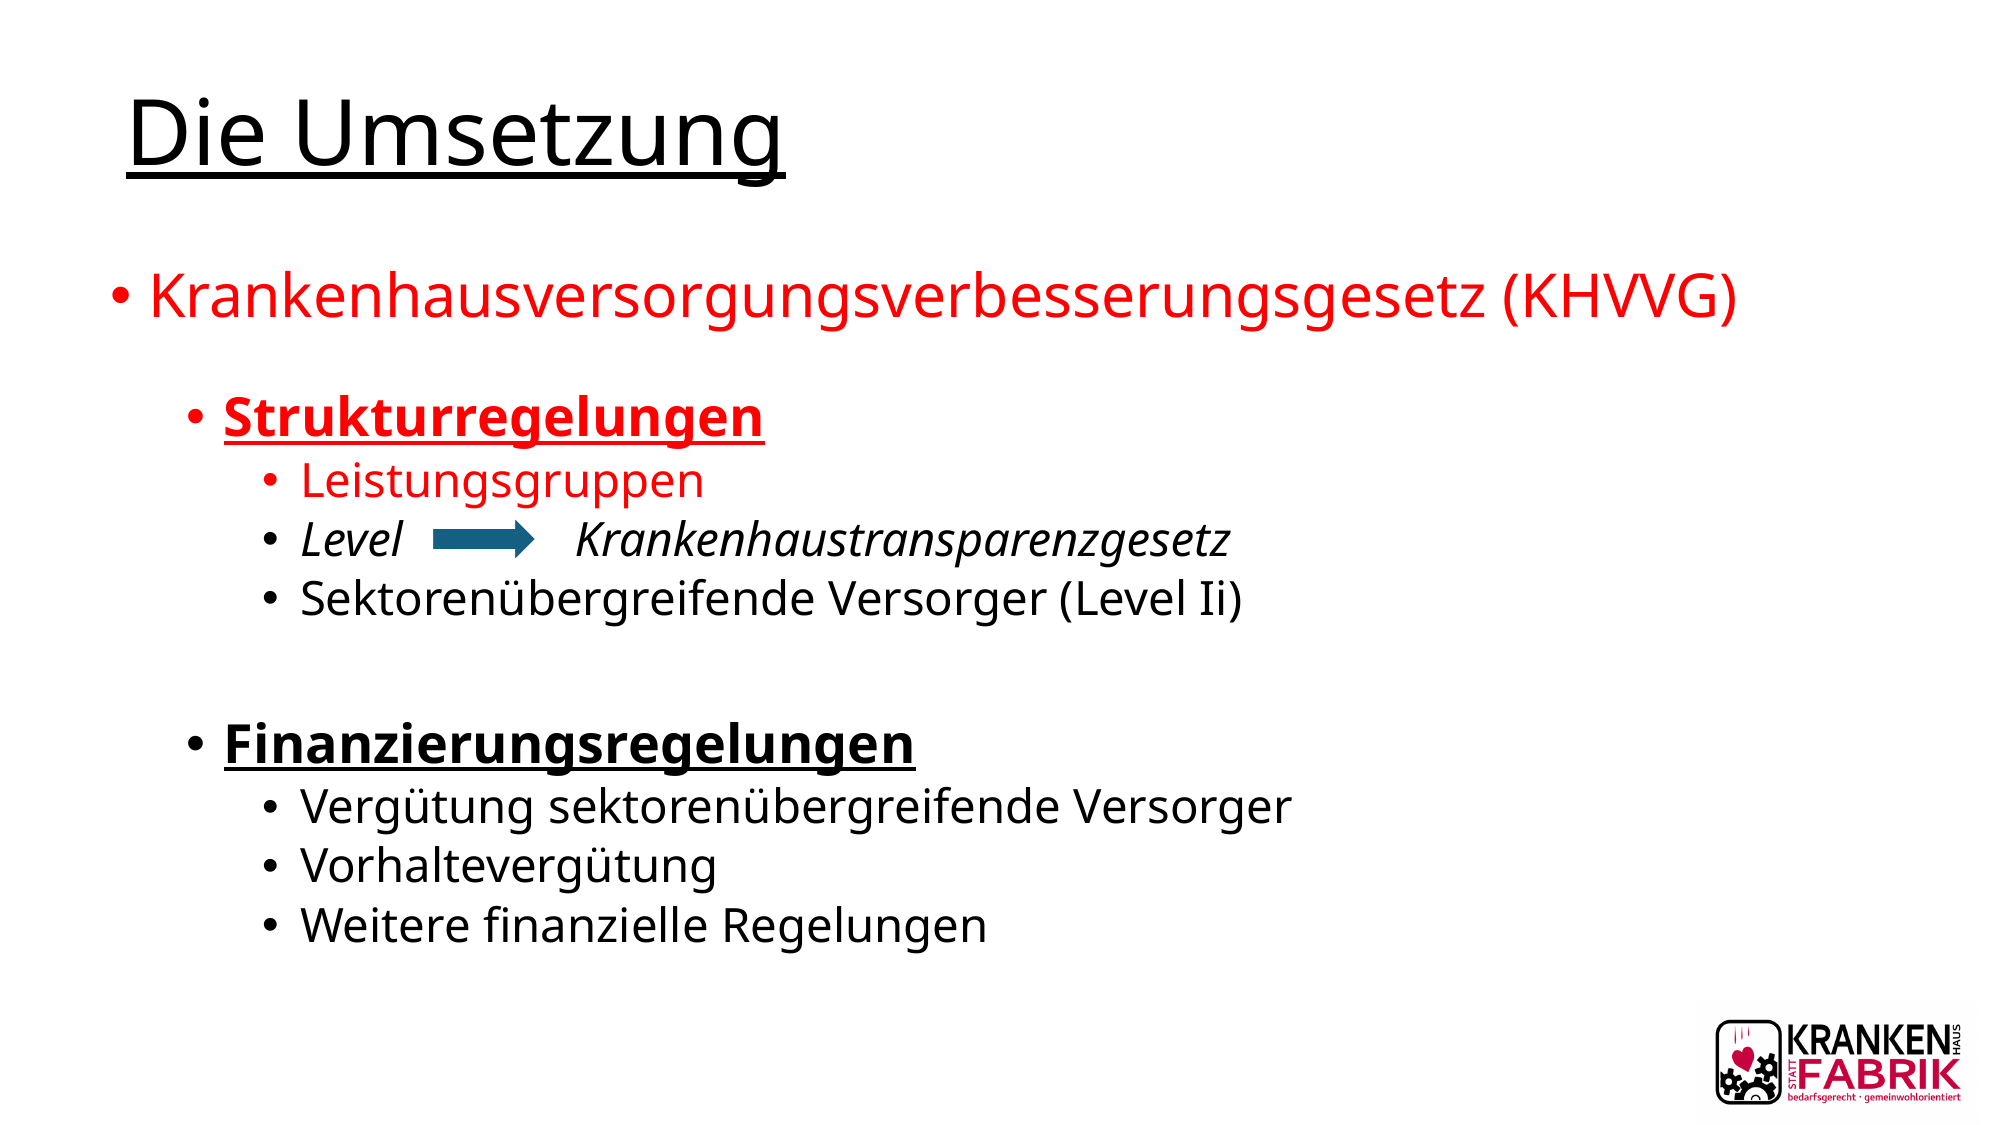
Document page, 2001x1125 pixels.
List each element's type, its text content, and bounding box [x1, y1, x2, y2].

list Krankenhausversorgungsverbesserungsgesetz (KHVVG) Strukturregelungen Leistungsgruppen Level Krankenhaustransparenzgesetz Sektorenübergreifende Versorger (Level Ii) Finanzierungsregelungen Vergütung sektorenübergreifende Versorger Vorhaltevergütung Weitere finanzielle Regelungen [95, 257, 1852, 972]
title Die Umsetzung [110, 27, 1836, 245]
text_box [431, 515, 538, 563]
picture [1695, 999, 1981, 1125]
